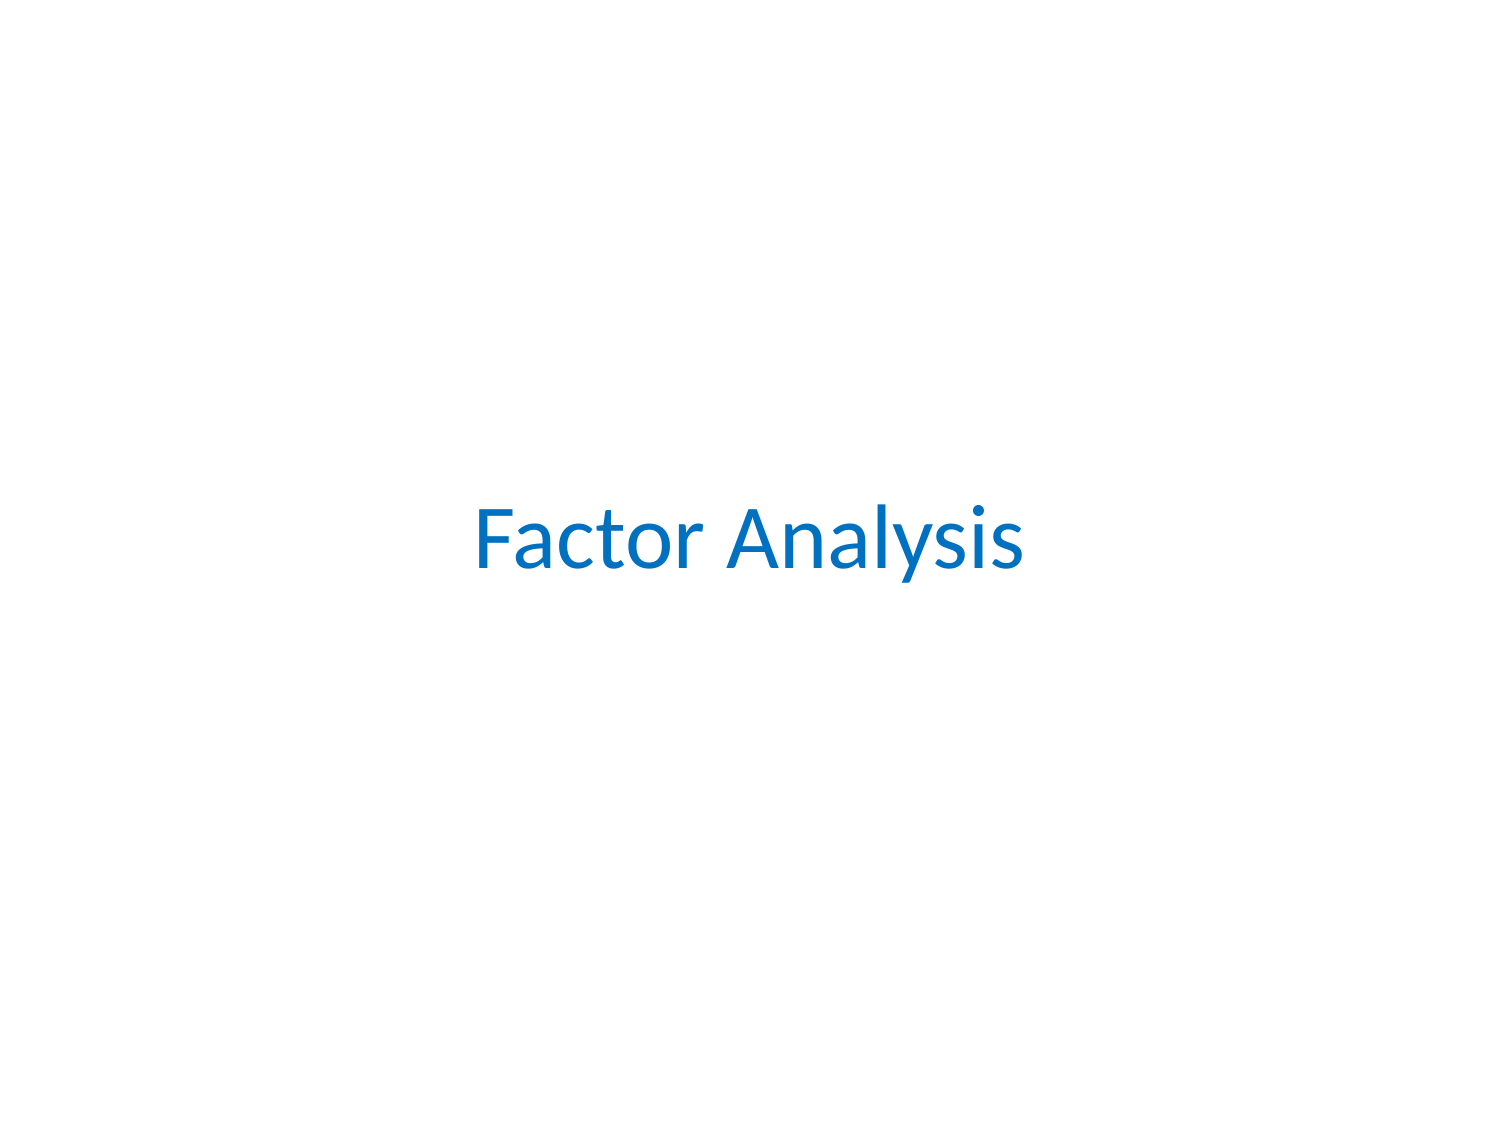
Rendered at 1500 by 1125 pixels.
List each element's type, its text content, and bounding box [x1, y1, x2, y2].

title Factor Analysis [112, 275, 1388, 788]
